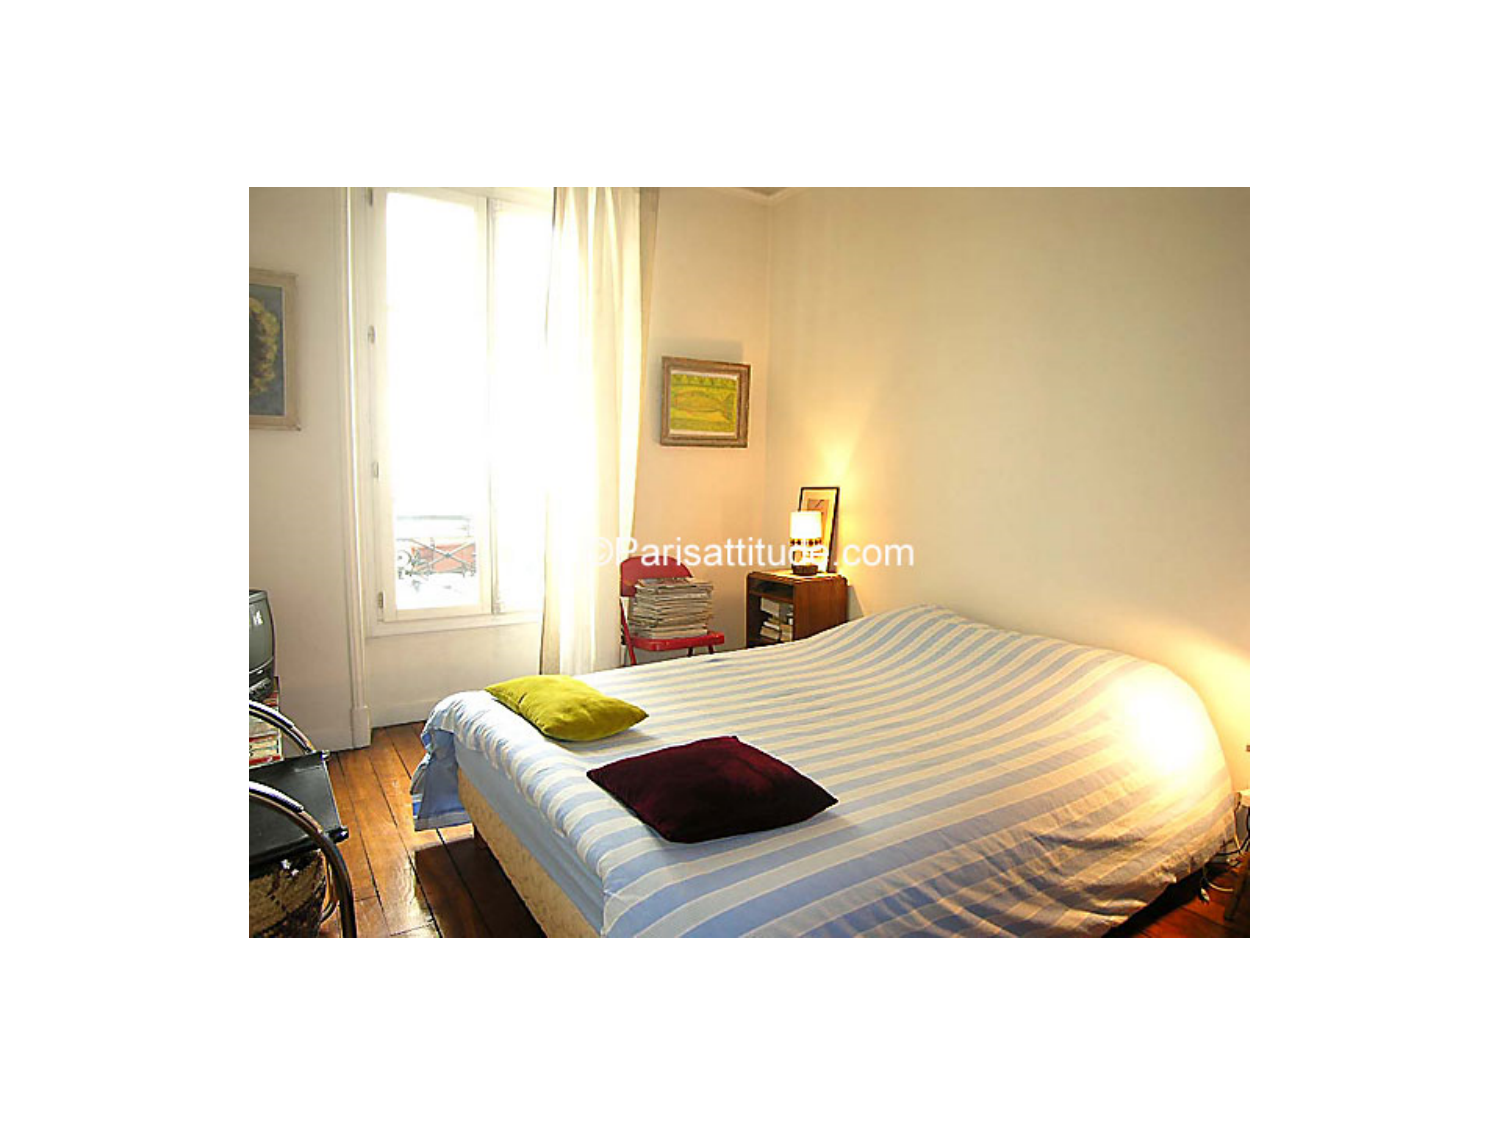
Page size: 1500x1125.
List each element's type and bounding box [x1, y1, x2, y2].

picture [249, 187, 1251, 938]
